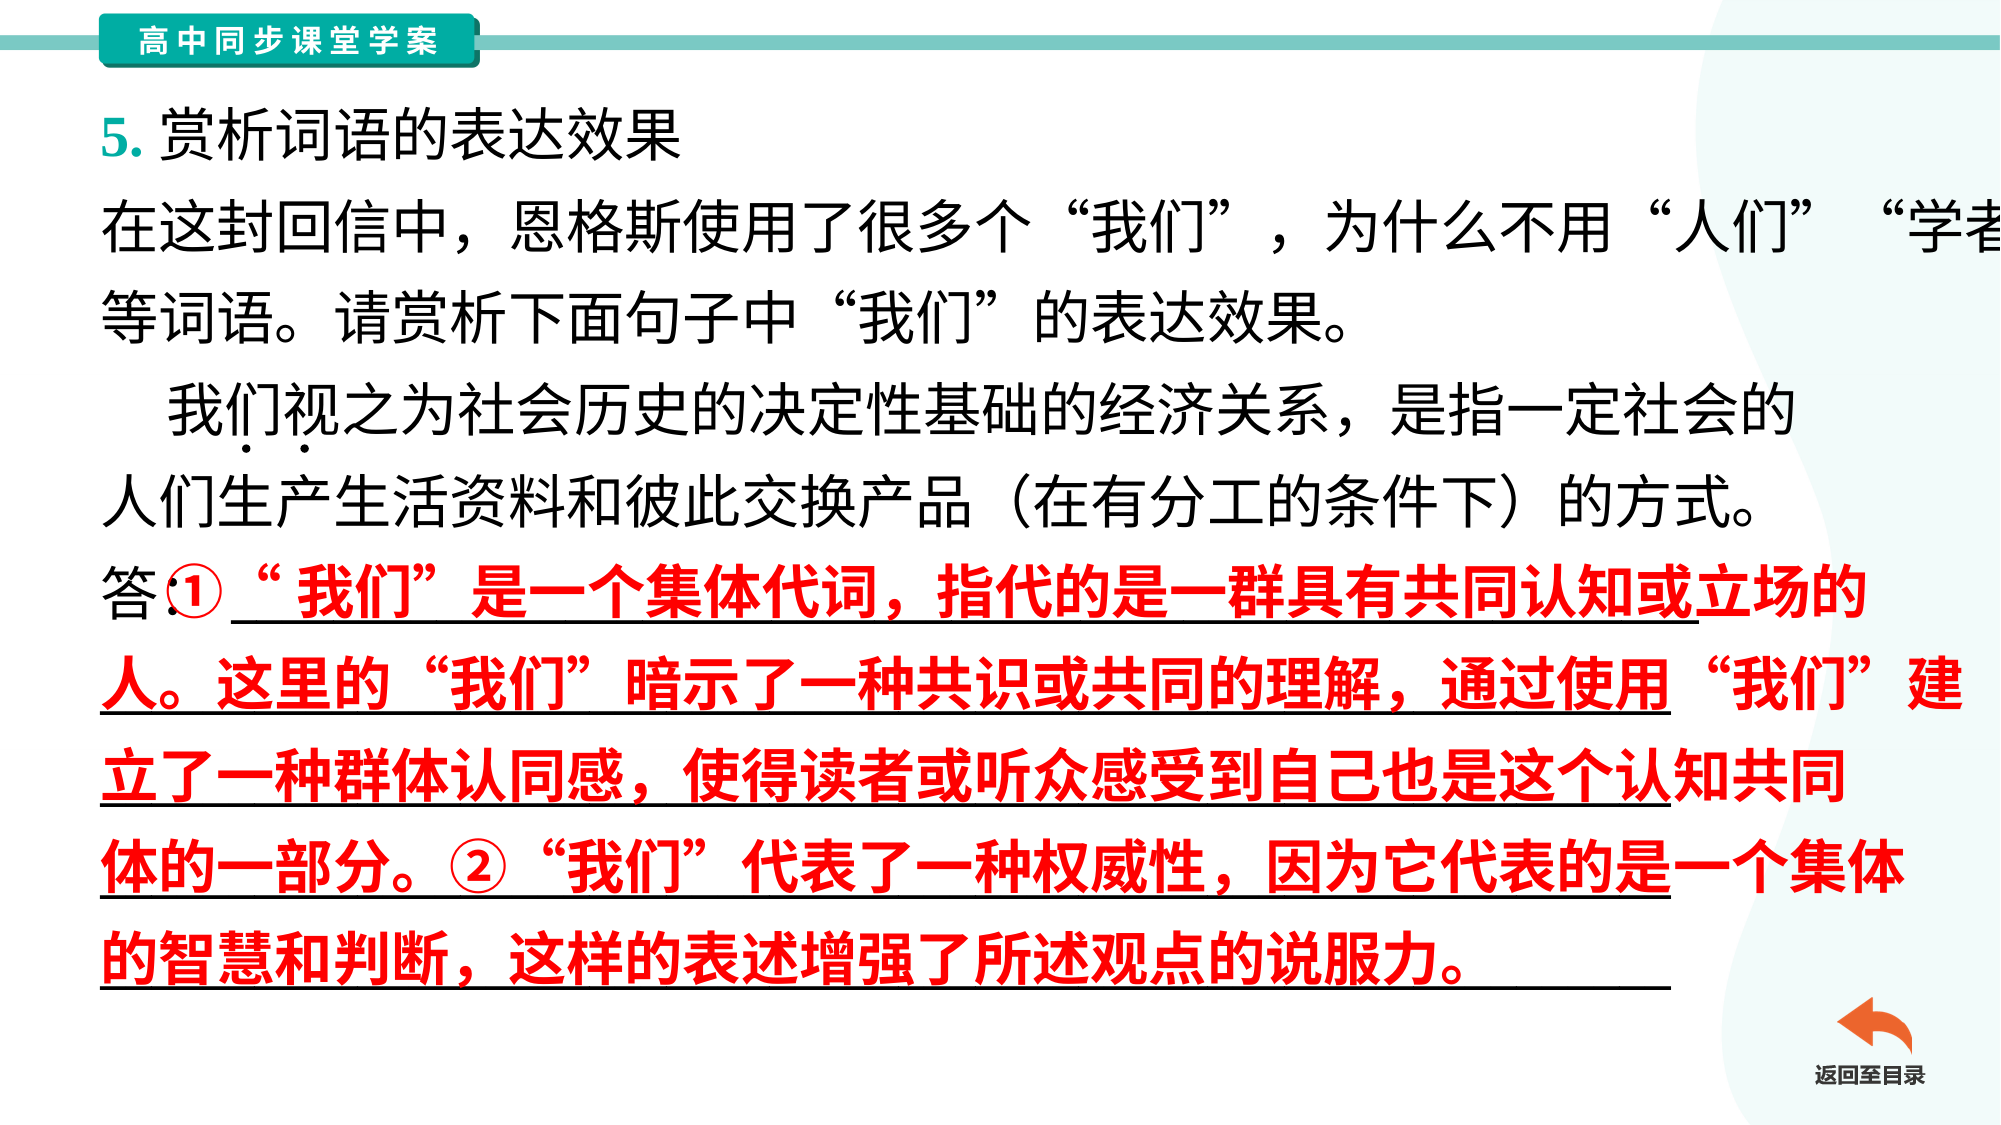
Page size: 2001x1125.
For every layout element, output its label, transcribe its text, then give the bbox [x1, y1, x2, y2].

text_box 5.赏析词语的表达效果 在这封回信中，恩格斯使用了很多个“我们”，为什么不用“人们”“学者” 等词语。请赏析下面句子中“我们”的表达效果。 我们视之为社会历史的决定性基础的经济关系，是指一定社会的 人们生产生活资料和彼此交换产品（在有分工的条件下）的方式。 答：_________________________________________________________ _____________________________________________________________ _____________________________________________________________ _____________________________________________________________ _____________________________________________________________ [100, 76, 1899, 533]
text_box [242, 444, 251, 453]
text_box [300, 444, 309, 453]
text_box ①“我们”是一个集体代词，指代的是一群具有共同认知或立场的 人。这里的“我们”暗示了一种共识或共同的理解，通过使用“我们”建 立了一种群体认同感，使得读者或听众感受到自己也是这个认知共同 体的一部分。②“我们”代表了一种权威性，因为它代表的是一个集体 的智慧和判断，这样的表述增强了所述观点的说服力。 [100, 533, 1899, 993]
picture [0, 0, 2000, 1125]
